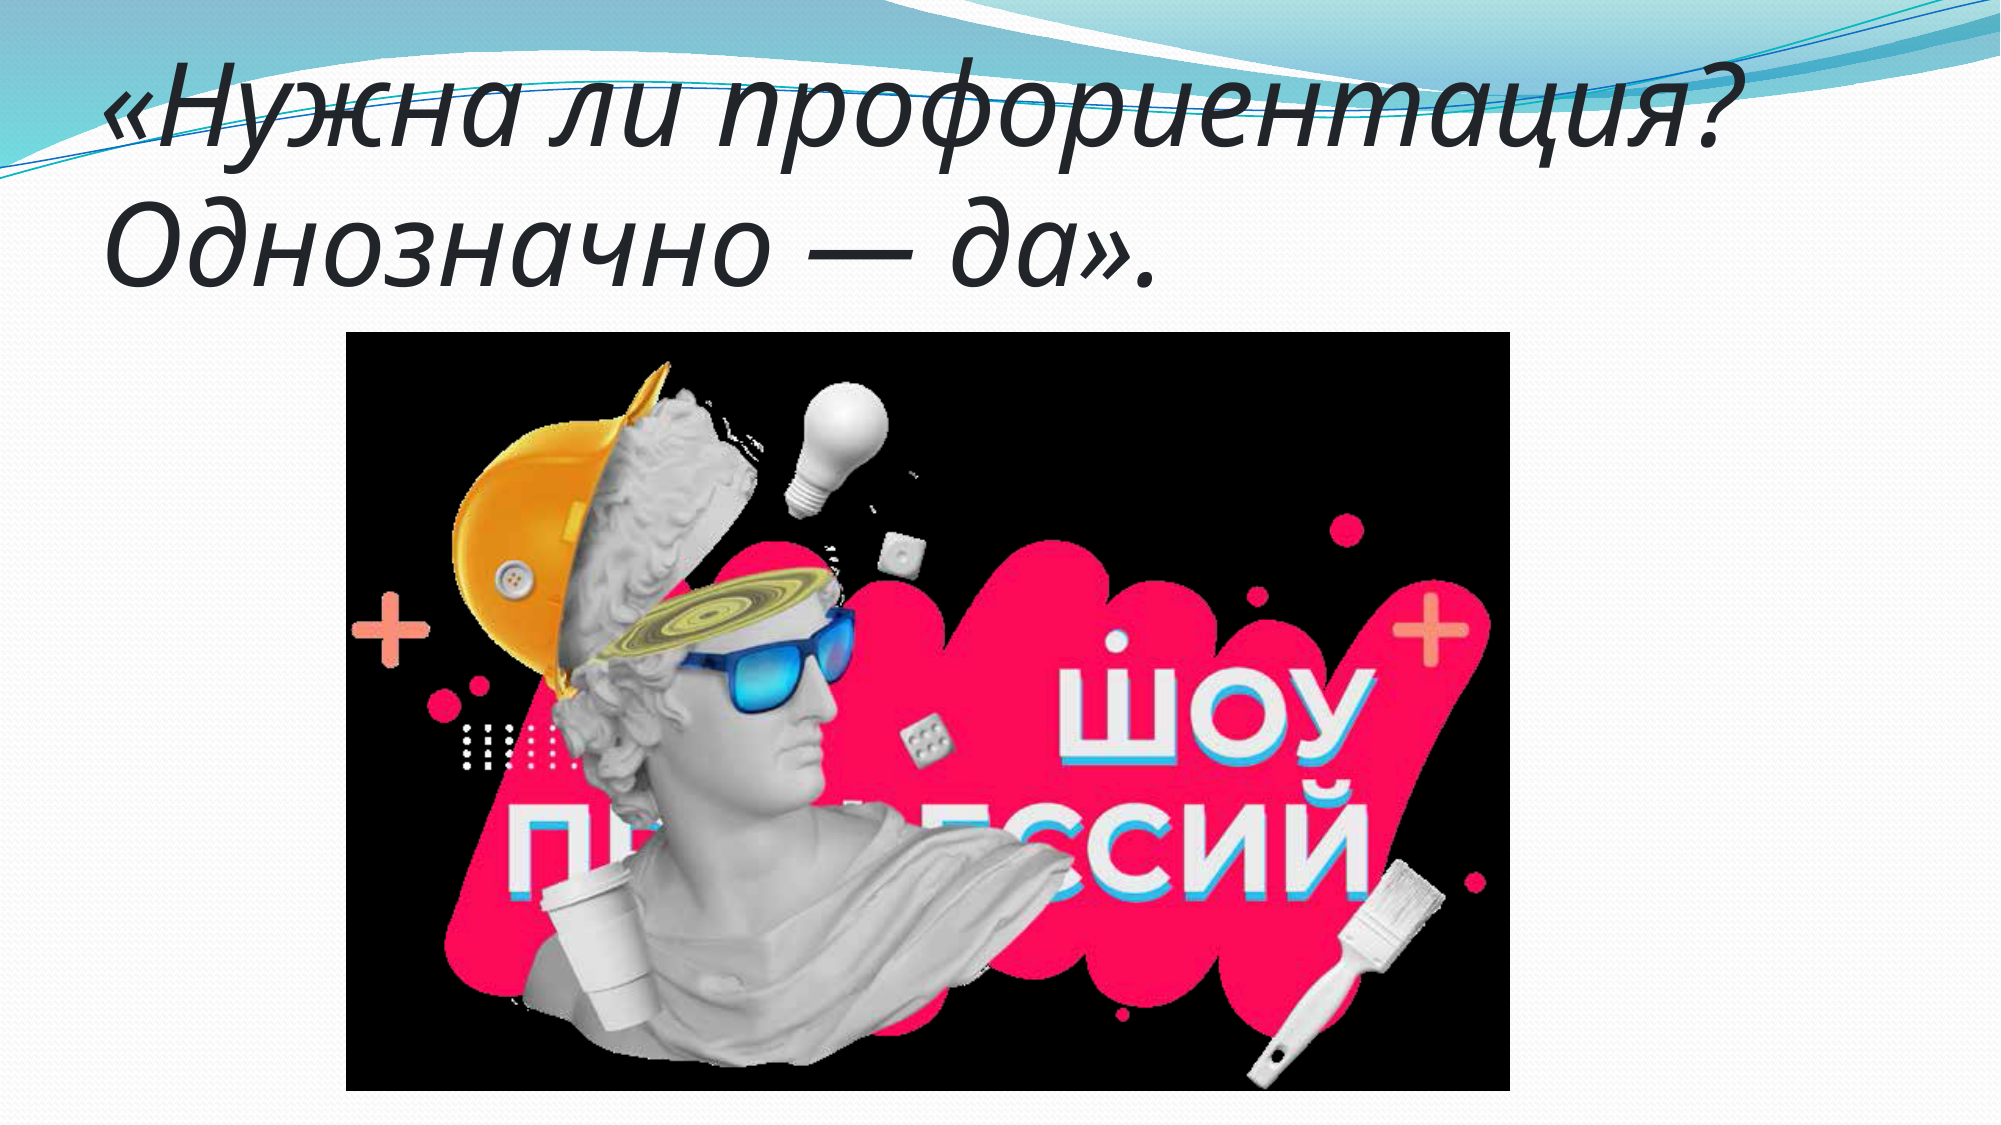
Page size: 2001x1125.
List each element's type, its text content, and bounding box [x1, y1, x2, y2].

picture [346, 332, 1510, 1091]
title «Нужна ли профориентация? Однозначно — да». [99, 0, 1900, 360]
